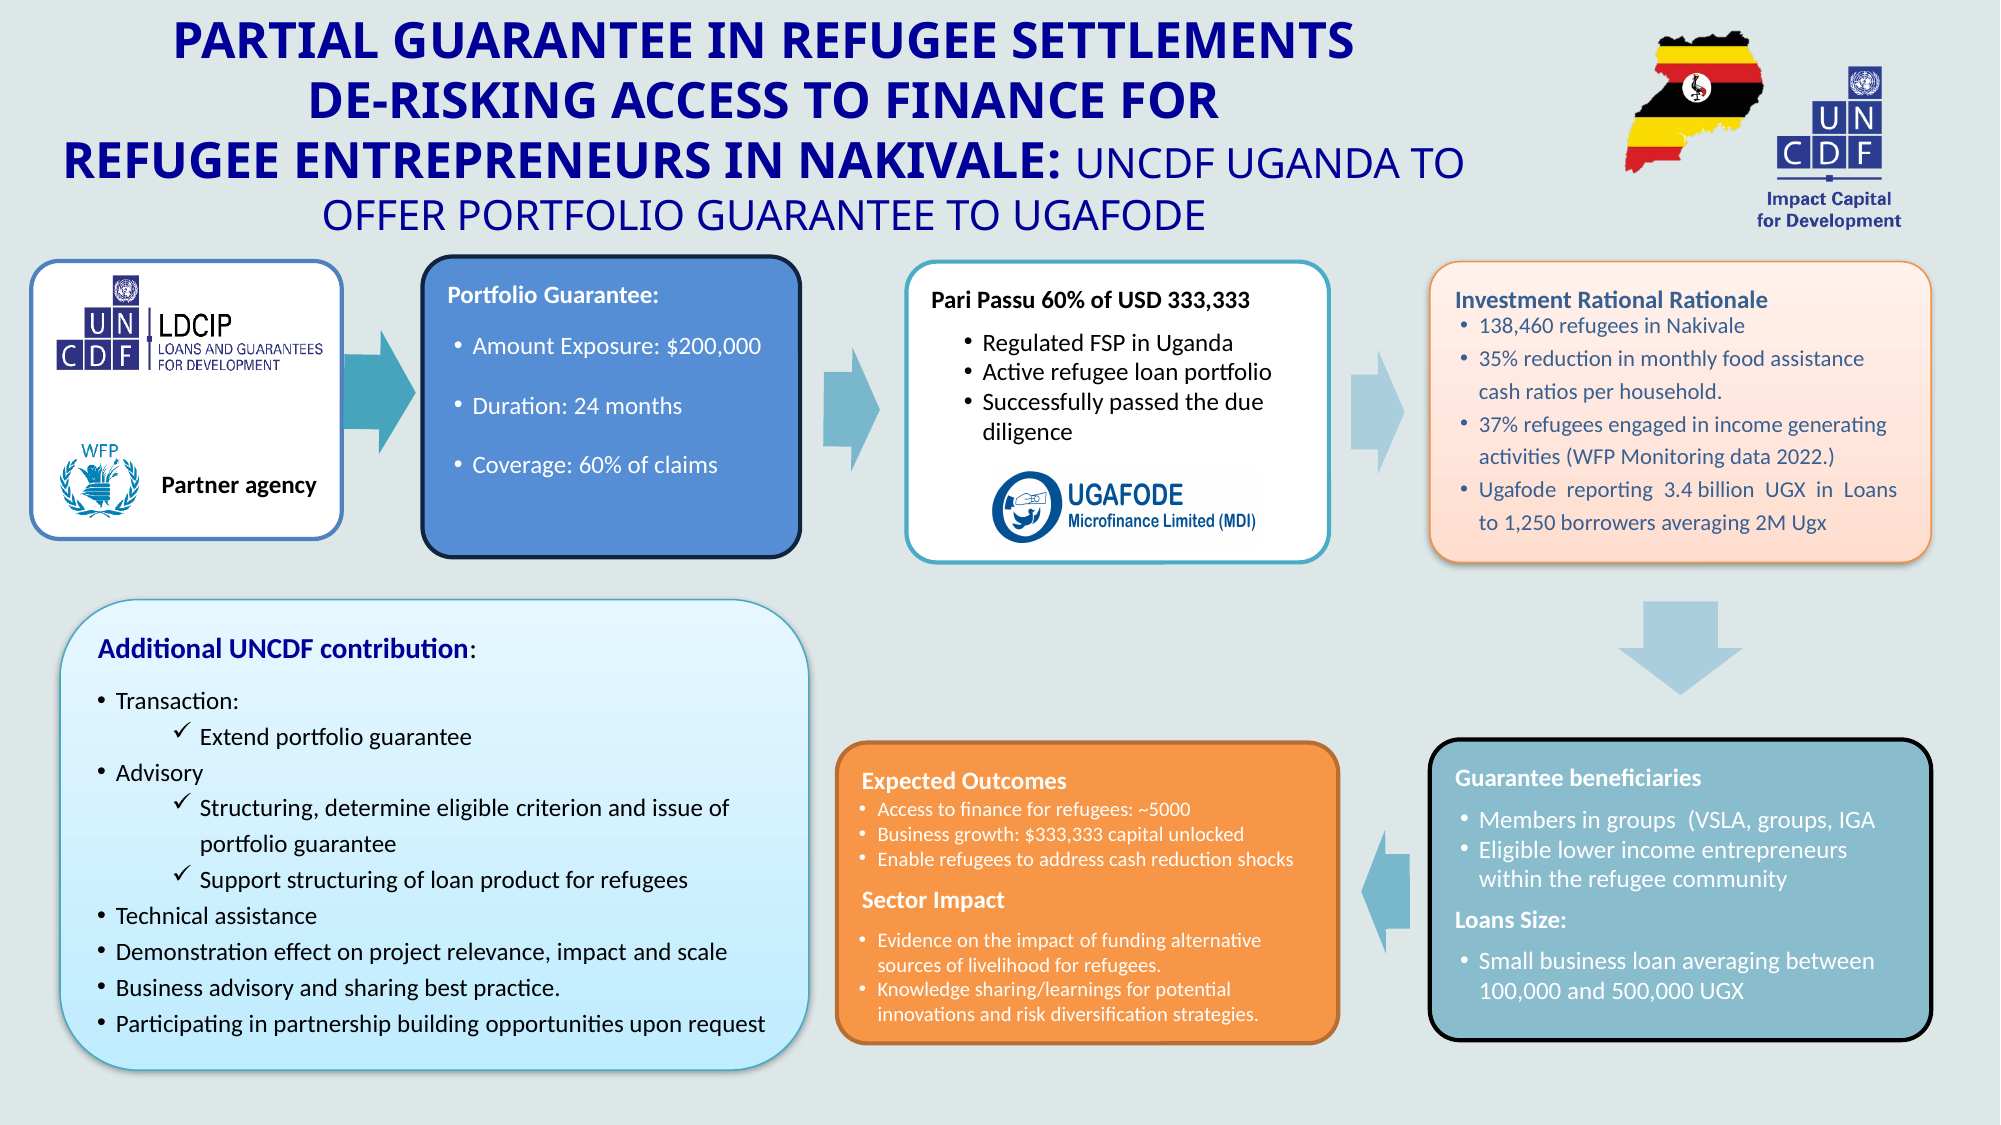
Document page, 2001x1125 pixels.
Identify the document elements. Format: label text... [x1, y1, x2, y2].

title Partial Guarantee in Refugee settlements De-risking access to finance for refugee entrepreneurs in Nakivale: UNCDF Uganda to offer portfolio guarantee to UGAFODE [15, 1, 1513, 171]
picture [59, 444, 139, 511]
picture [30, 245, 337, 400]
picture [991, 466, 1260, 550]
picture [59, 480, 89, 518]
picture [1597, 11, 1915, 236]
picture [107, 491, 139, 518]
picture [93, 513, 107, 518]
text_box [30, 251, 1941, 1064]
